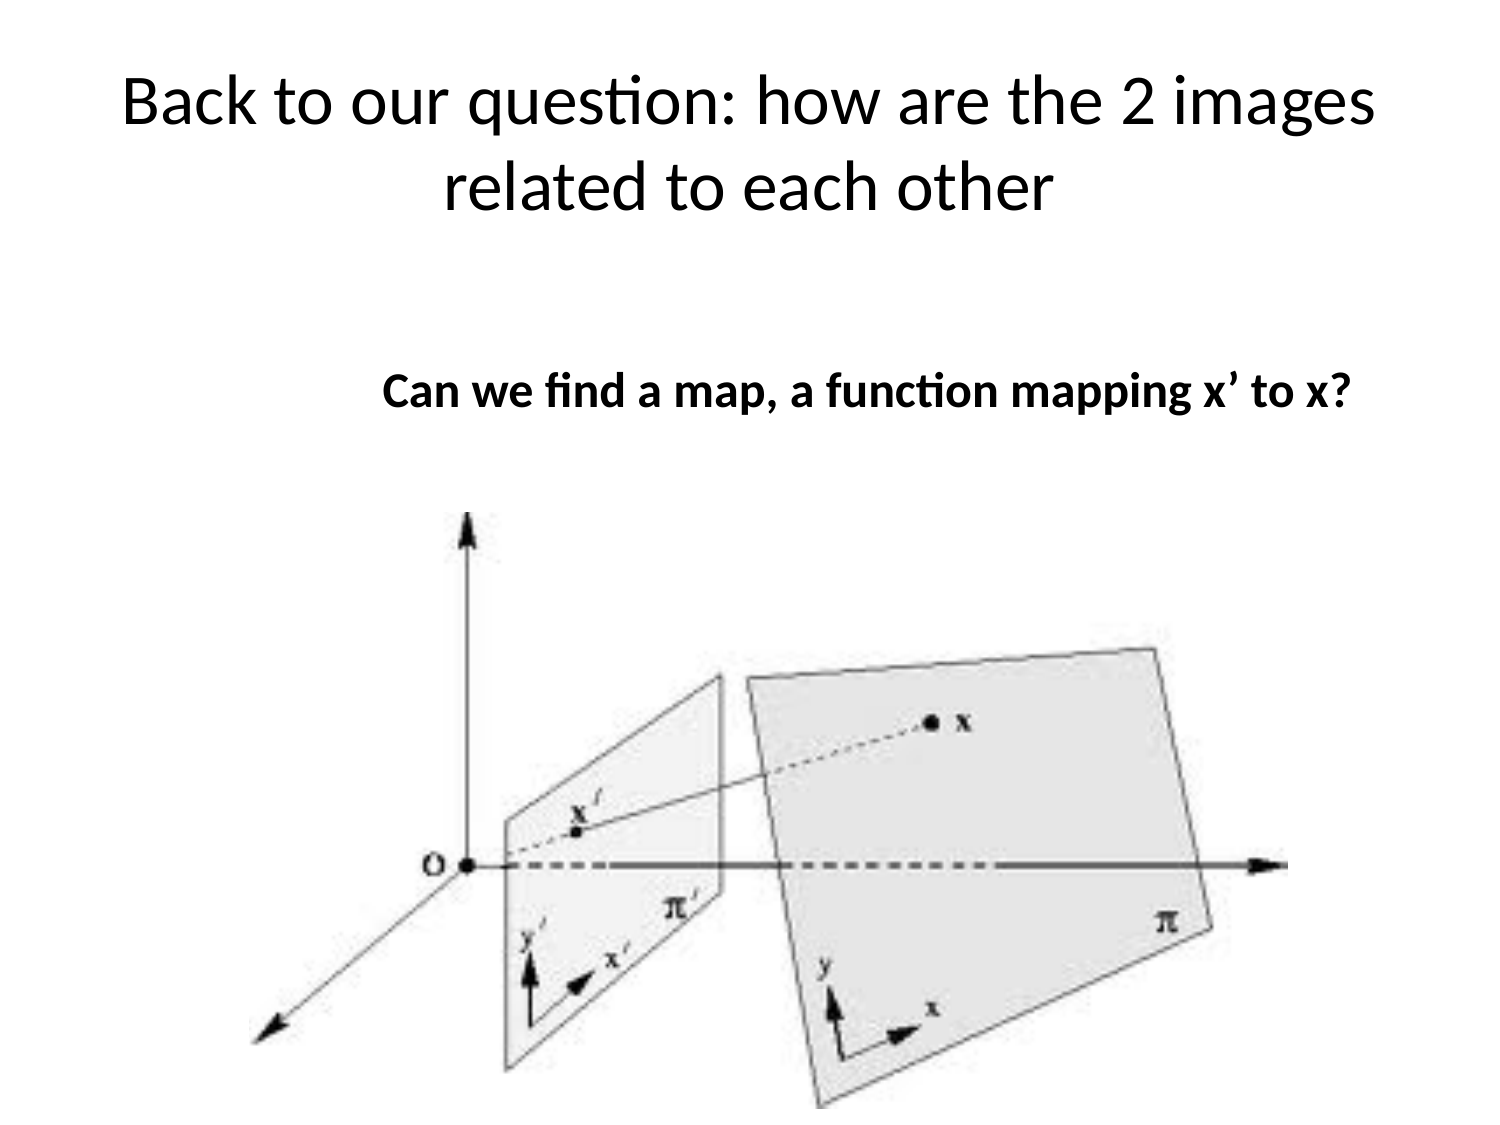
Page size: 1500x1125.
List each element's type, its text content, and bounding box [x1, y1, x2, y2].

text_box Can we find a map, a function mapping x’ to x? [367, 349, 1368, 425]
title Back to our question: how are the 2 images related to each other [75, 45, 1425, 233]
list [249, 512, 1288, 1109]
